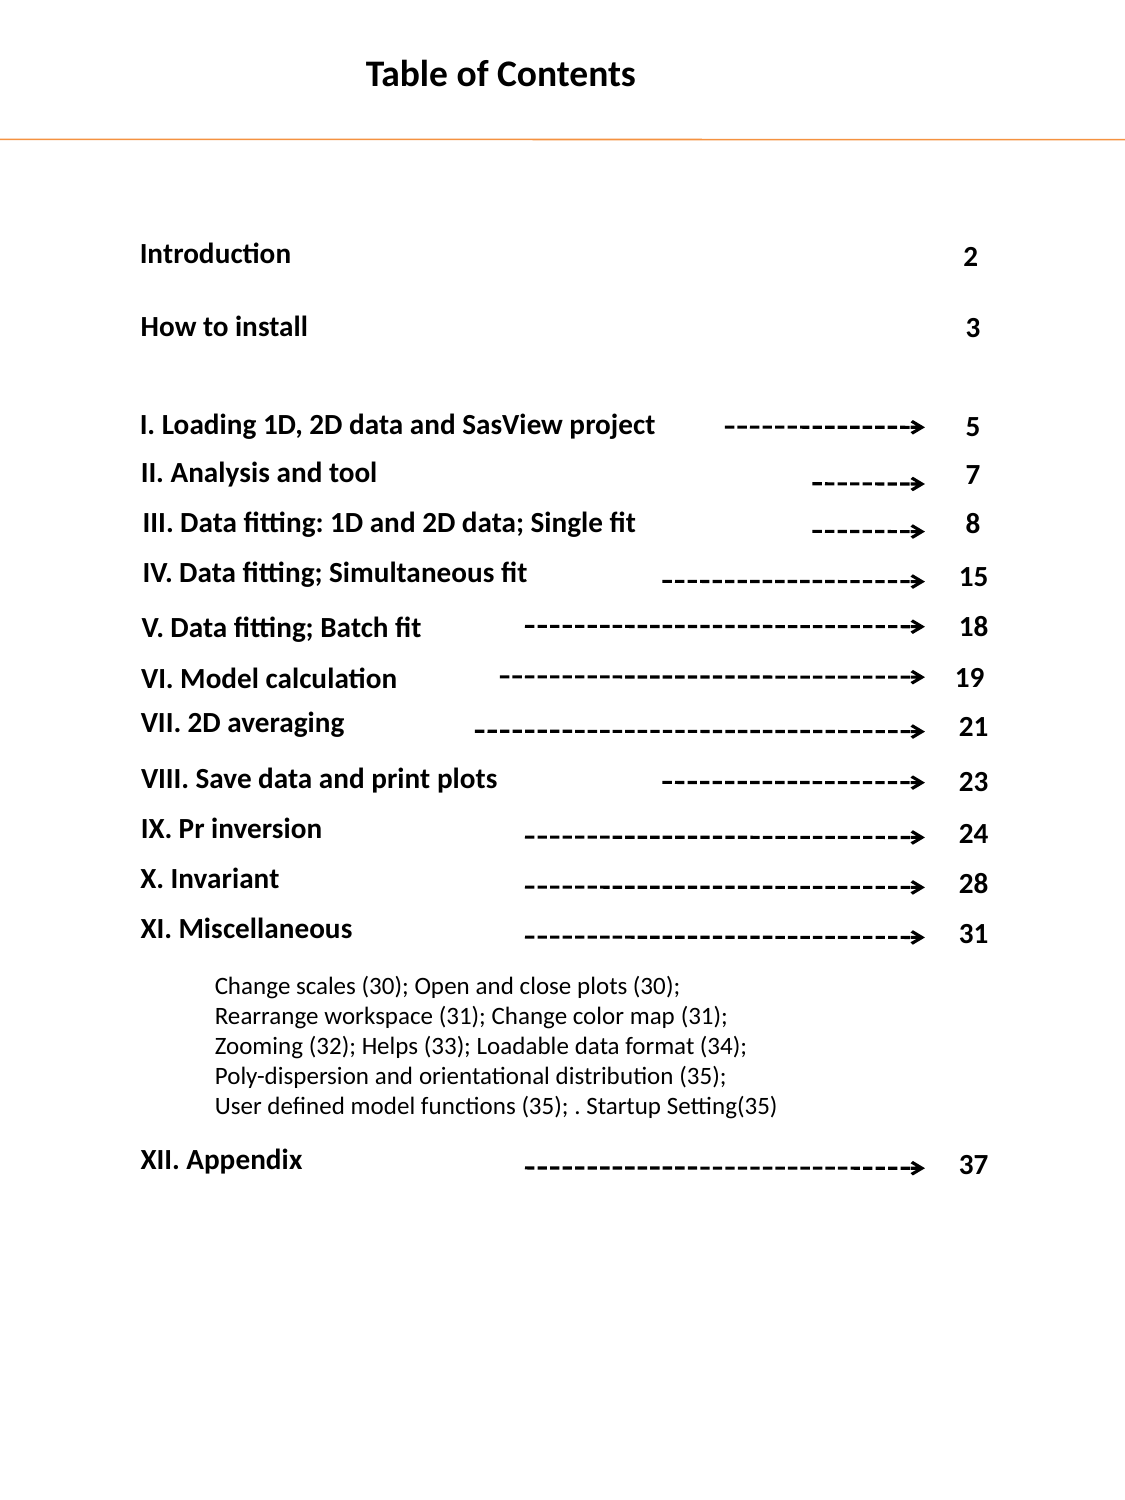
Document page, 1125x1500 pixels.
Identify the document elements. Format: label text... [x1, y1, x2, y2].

text_box III. Data fitting: 1D and 2D data; Single fit [127, 496, 652, 546]
text_box 28 [944, 857, 1004, 907]
text_box 19 [940, 651, 1000, 701]
text_box How to install [125, 299, 324, 350]
text_box 7 [950, 447, 996, 498]
text_box XII. Appendix [125, 1132, 199, 1183]
text_box I. Loading 1D, 2D data and SasView project [124, 397, 1013, 448]
text_box XI. Miscellaneous [125, 901, 368, 952]
text_box 15 [944, 549, 1004, 599]
text_box 8 [950, 498, 996, 548]
text_box V. Data fitting; Batch fit [126, 601, 437, 651]
text_box 3 [950, 301, 996, 351]
text_box VIII. Save data and print plots [126, 751, 513, 802]
text_box VII. 2D averaging [126, 696, 360, 746]
text_box 2 [942, 230, 994, 280]
text_box X. Invariant [125, 851, 295, 902]
text_box 18 [944, 599, 1004, 650]
text_box 31 [944, 907, 1004, 957]
text_box II. Analysis and tool [126, 445, 393, 496]
text_box Table of Contents [351, 41, 652, 101]
text_box VI. Model calculation [126, 651, 413, 702]
text_box Introduction [124, 226, 350, 277]
text_box Change scales (30); Open and close plots (30); Rearrange workspace (31); Change color map (31); Zooming (32); Helps (33); Loadable data format (34); Poly-dispersion and orientational distribution (35); User defined model functions (35); . Startup Setting(35) [199, 962, 1025, 1217]
text_box 5 [950, 399, 996, 447]
text_box 21 [944, 699, 1004, 750]
text_box 23 [944, 755, 1004, 805]
text_box IV. Data fitting; Simultaneous fit [127, 546, 543, 596]
text_box 24 [944, 807, 1004, 857]
text_box IX. Pr inversion [126, 801, 338, 852]
